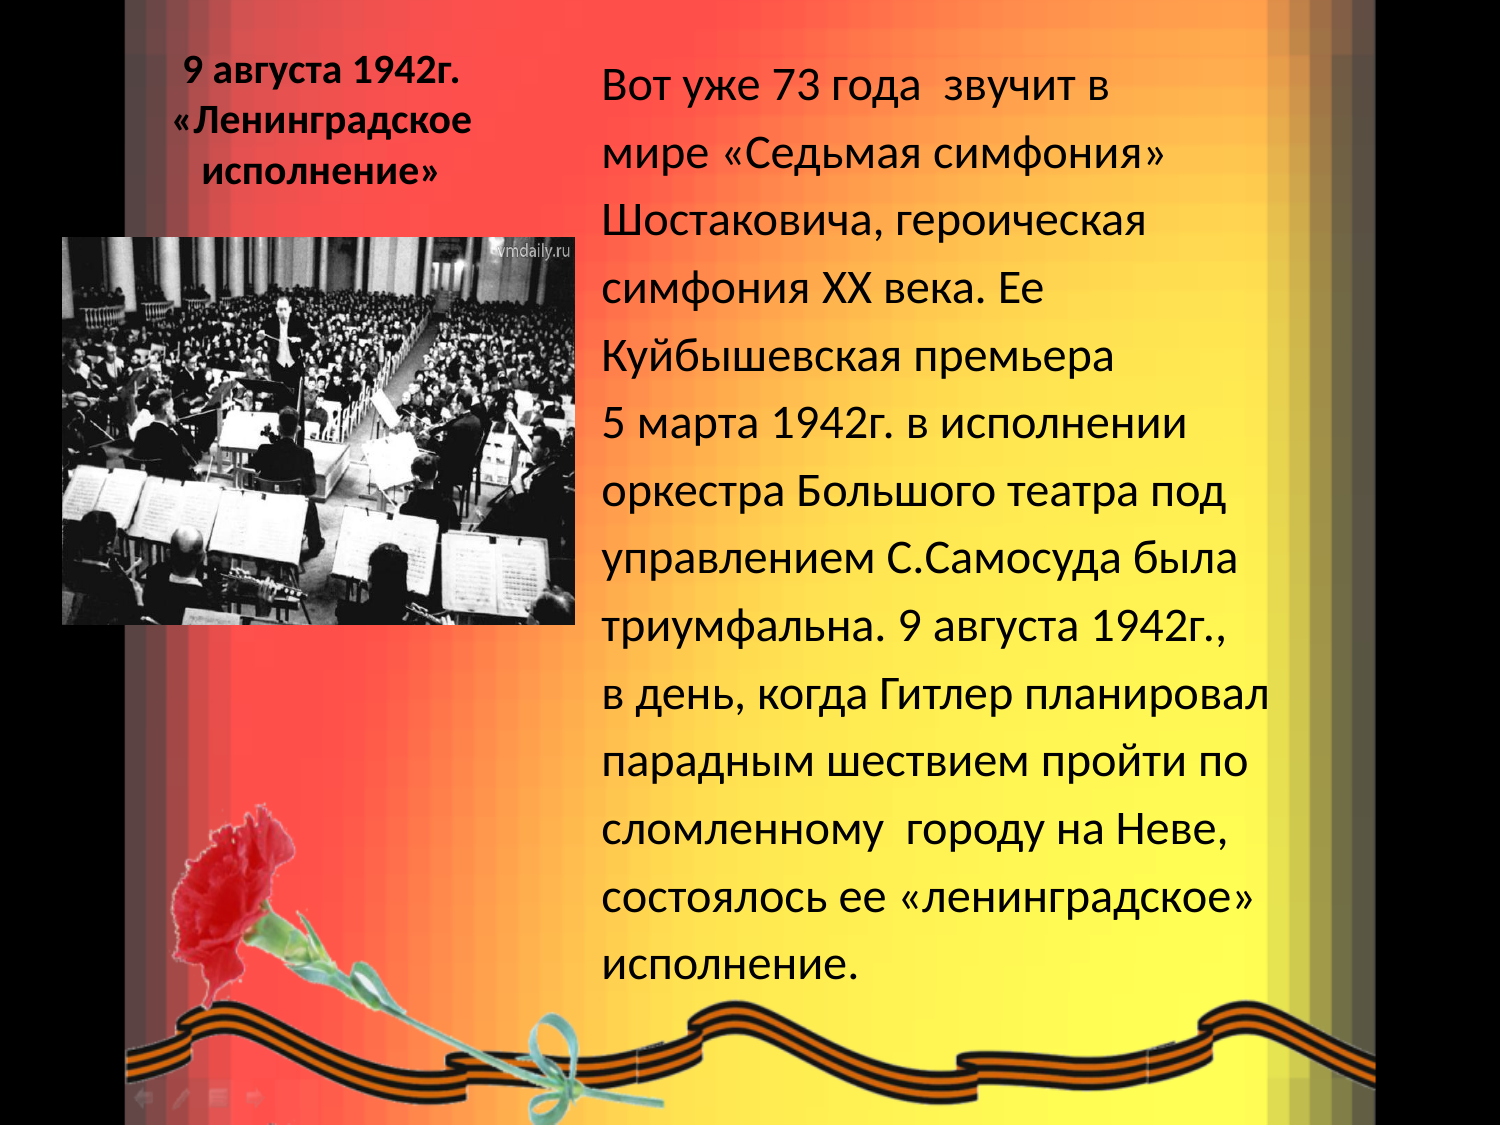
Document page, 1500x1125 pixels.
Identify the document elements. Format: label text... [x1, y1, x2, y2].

picture [0, 0, 1500, 1125]
list Вот уже 73 года звучит в мире «Седьмая симфония» Шостаковича, героическая симфония XX века. Ее Куйбышевская премьера 5 марта 1942г. в исполнении оркестра Большого театра под управлением С.Самосуда была триумфальна. 9 августа 1942г., в день, когда Гитлер планировал парадным шествием пройти по сломленному городу на Неве, состоялось ее «ленинградское» исполнение. [586, 44, 1425, 1005]
title 9 августа 1942г. «Ленинградское исполнение» [75, 44, 569, 200]
